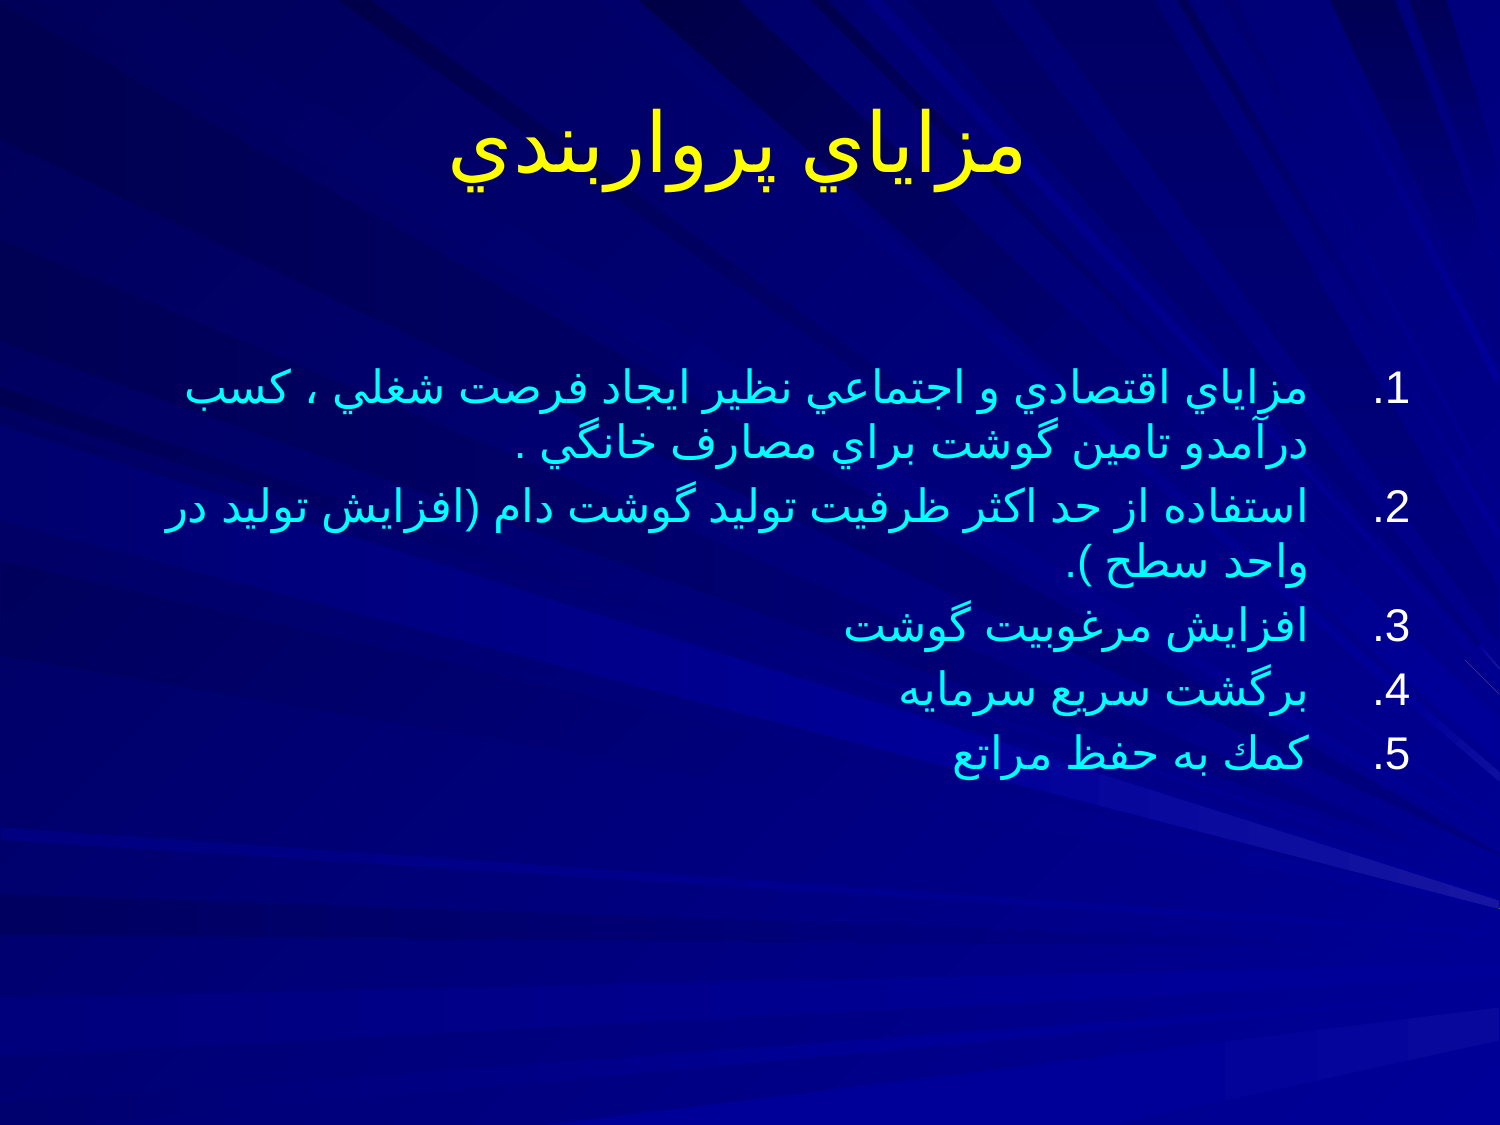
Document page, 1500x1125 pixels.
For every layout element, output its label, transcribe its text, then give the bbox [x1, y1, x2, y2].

list مزاياي اقتصادي و اجتماعي نظير ايجاد فرصت شغلي ، كسب درآمدو تامين گوشت براي مصارف خانگي . استفاده از حد اكثر ظرفيت توليد گوشت دام (افزايش توليد در واحد سطح ). افزايش مرغوبيت گوشت برگشت سريع سرمايه كمك به حفظ مراتع [74, 349, 1426, 851]
title مزاياي پرواربندي [74, 45, 1426, 234]
